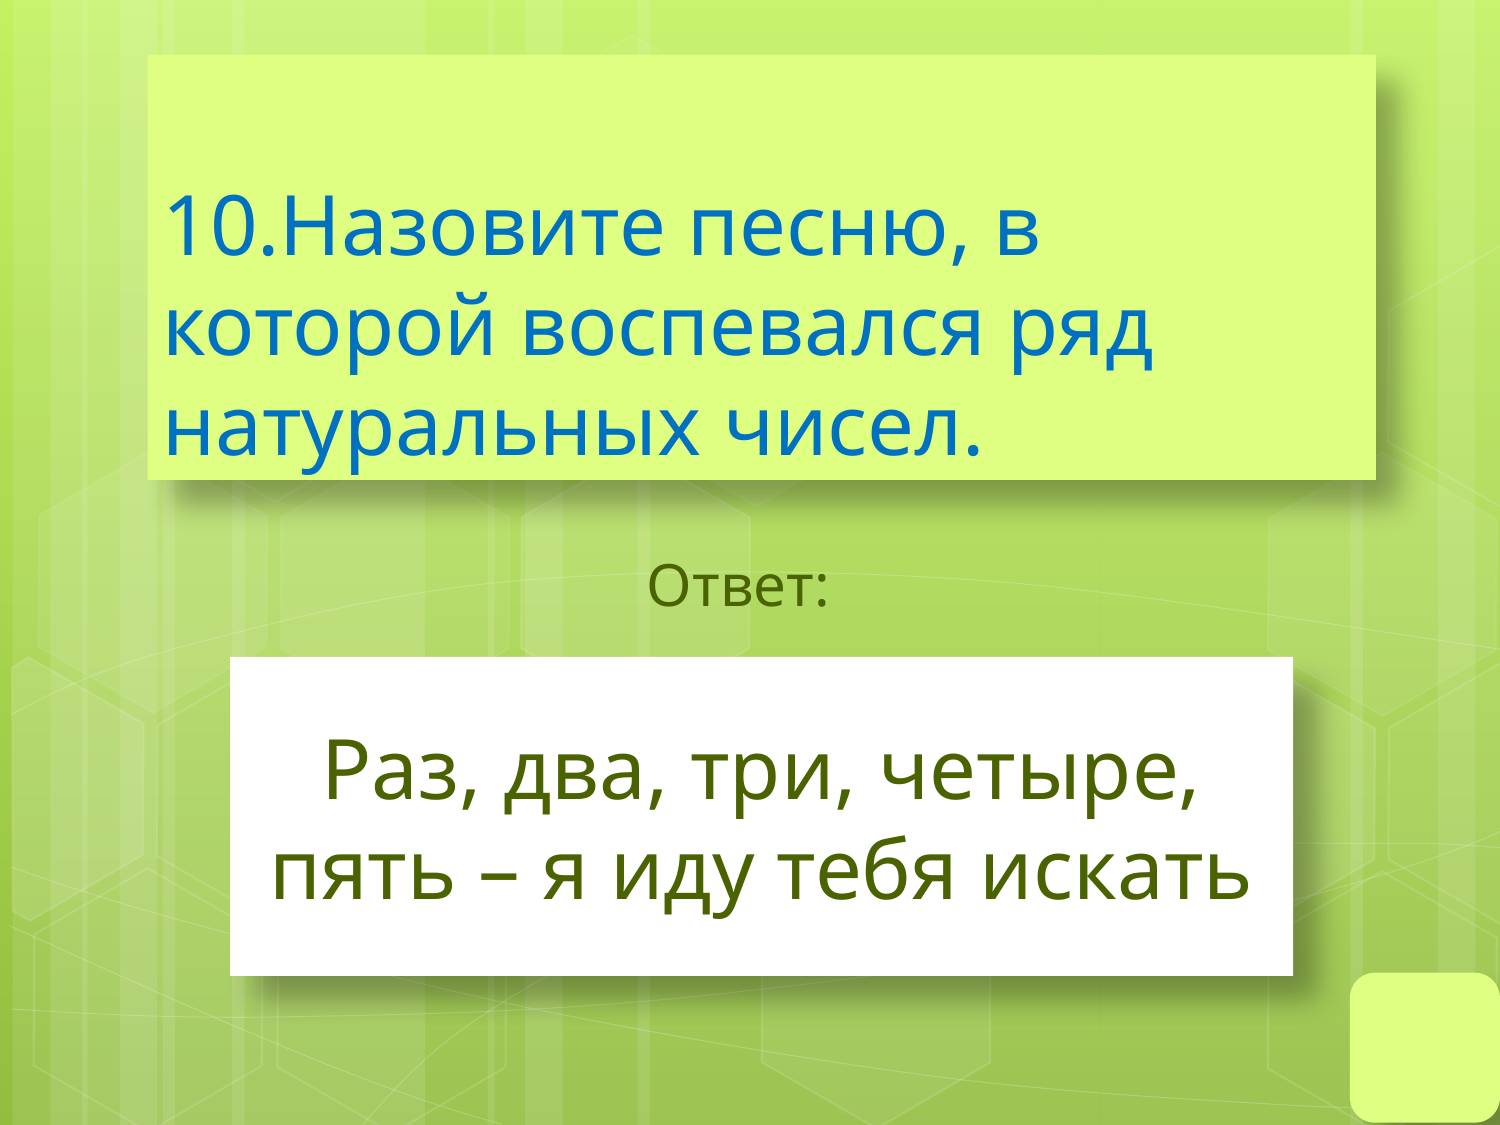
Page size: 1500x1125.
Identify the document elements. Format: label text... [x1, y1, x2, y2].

text_box Ответ: [372, 540, 1105, 626]
title 10.Назовите песню, в которой воспевался ряд натуральных чисел. [147, 54, 1376, 480]
text_box Раз, два, три, четыре, пять – я иду тебя искать [229, 656, 1295, 977]
text_box [1348, 971, 1500, 1124]
